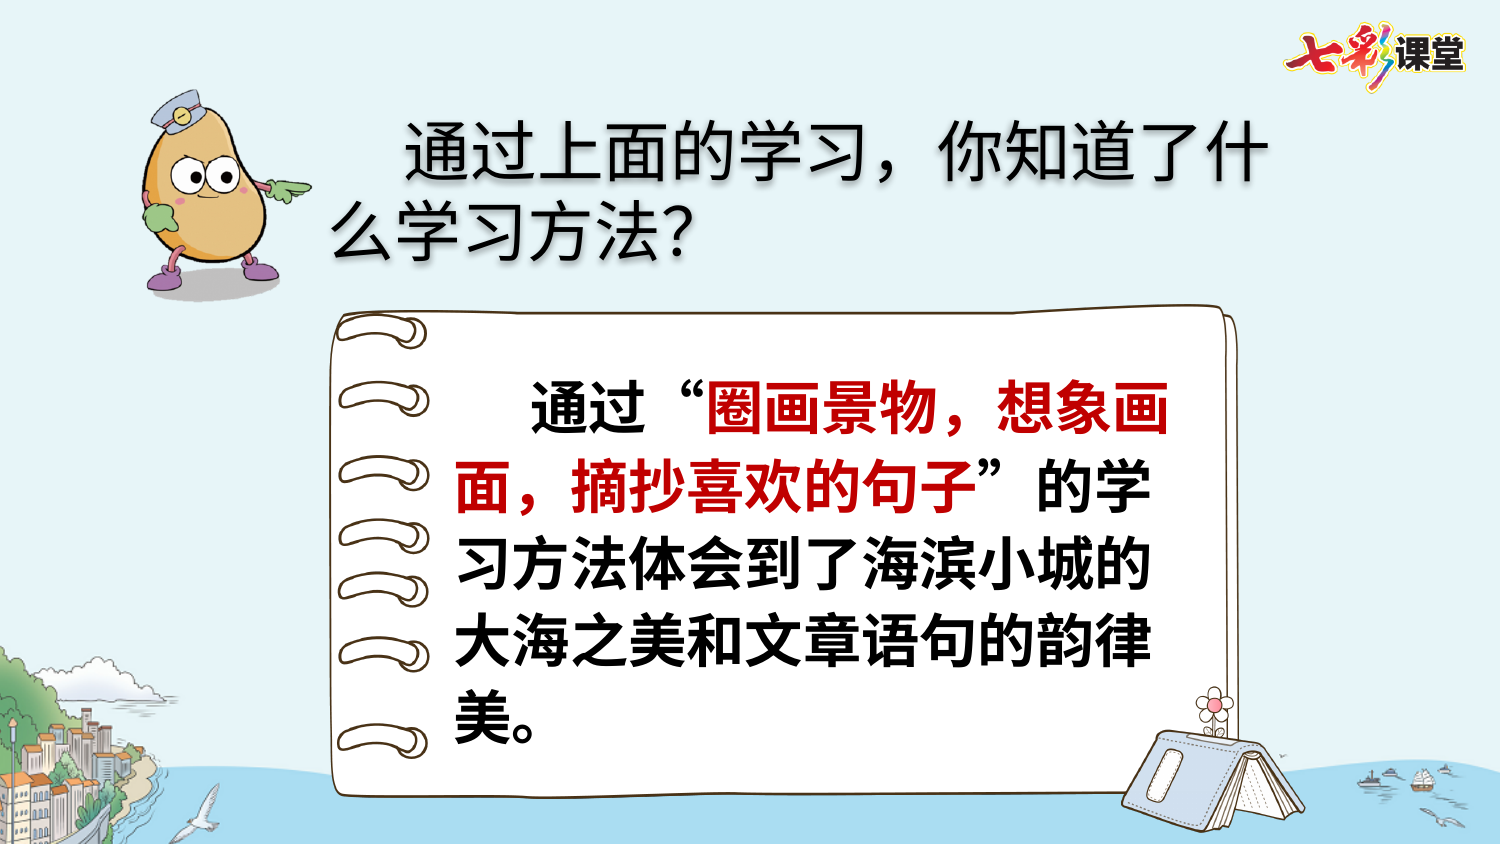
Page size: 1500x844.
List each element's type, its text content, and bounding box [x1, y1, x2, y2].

picture [0, 0, 1500, 844]
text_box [329, 302, 1240, 799]
text_box 通过上面的学习，你知道了什么学习方法？ [318, 102, 1294, 278]
